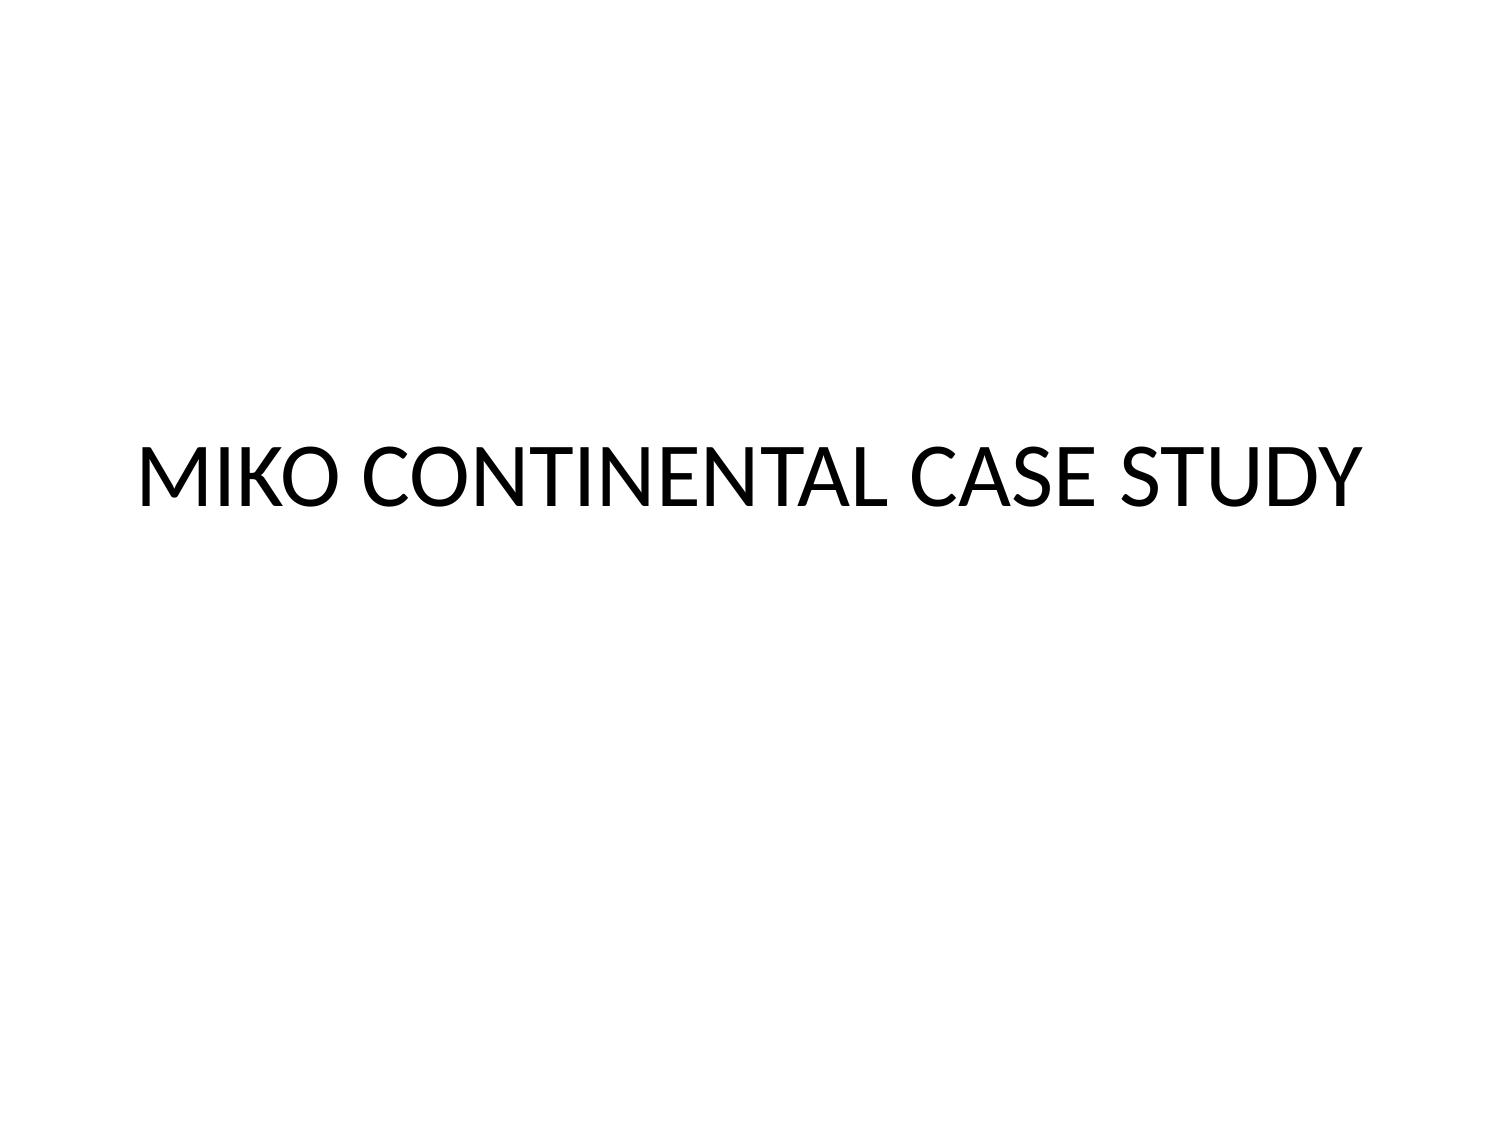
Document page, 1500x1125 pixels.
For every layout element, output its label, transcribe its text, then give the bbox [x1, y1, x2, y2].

title MIKO CONTINENTAL CASE STUDY [112, 349, 1388, 591]
